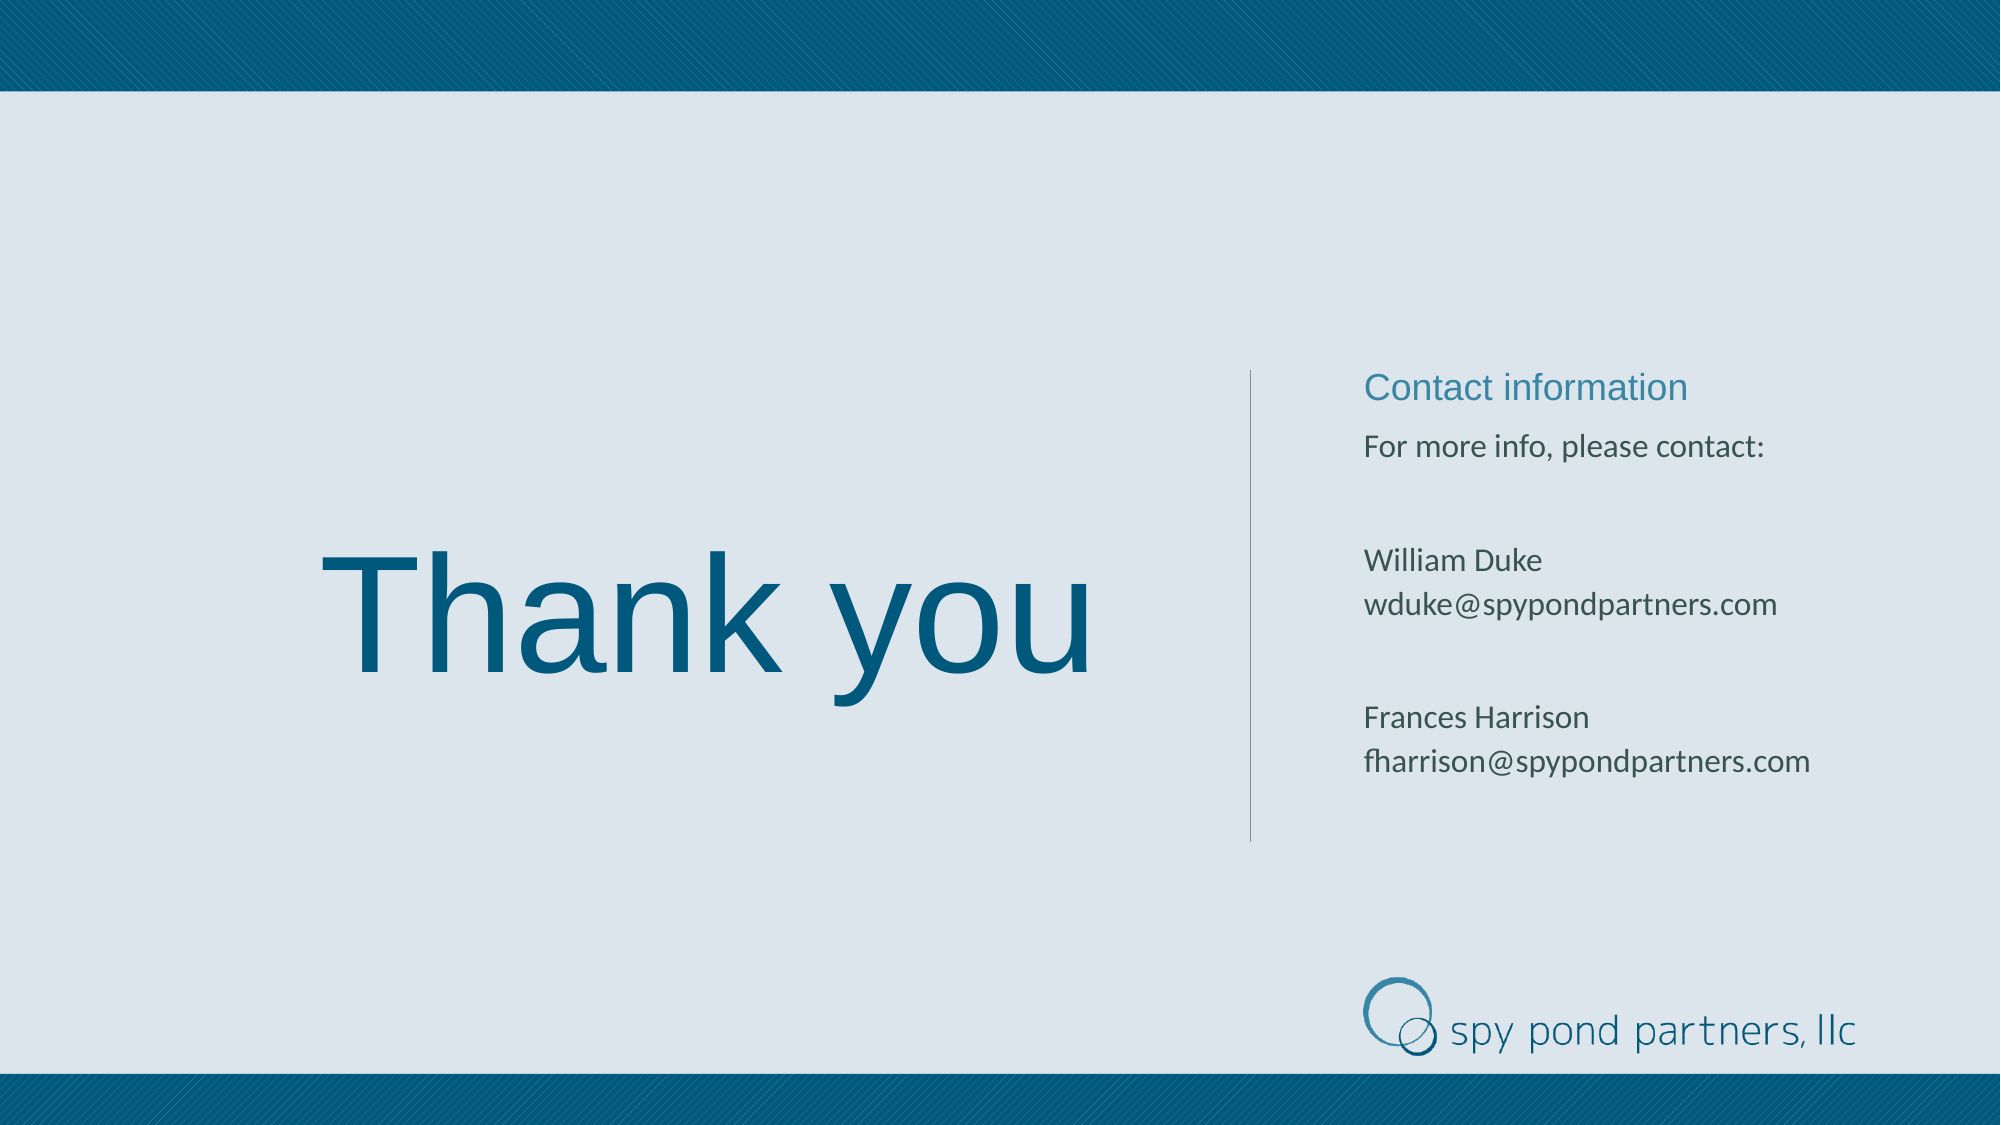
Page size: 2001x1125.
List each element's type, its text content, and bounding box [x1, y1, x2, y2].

list Contact information For more info, please contact: William Duke wduke@spypondpartners.com Frances Harrison fharrison@spypondpartners.com [1349, 380, 1853, 832]
list Thank you [303, 337, 1114, 875]
picture [1361, 976, 1857, 1058]
